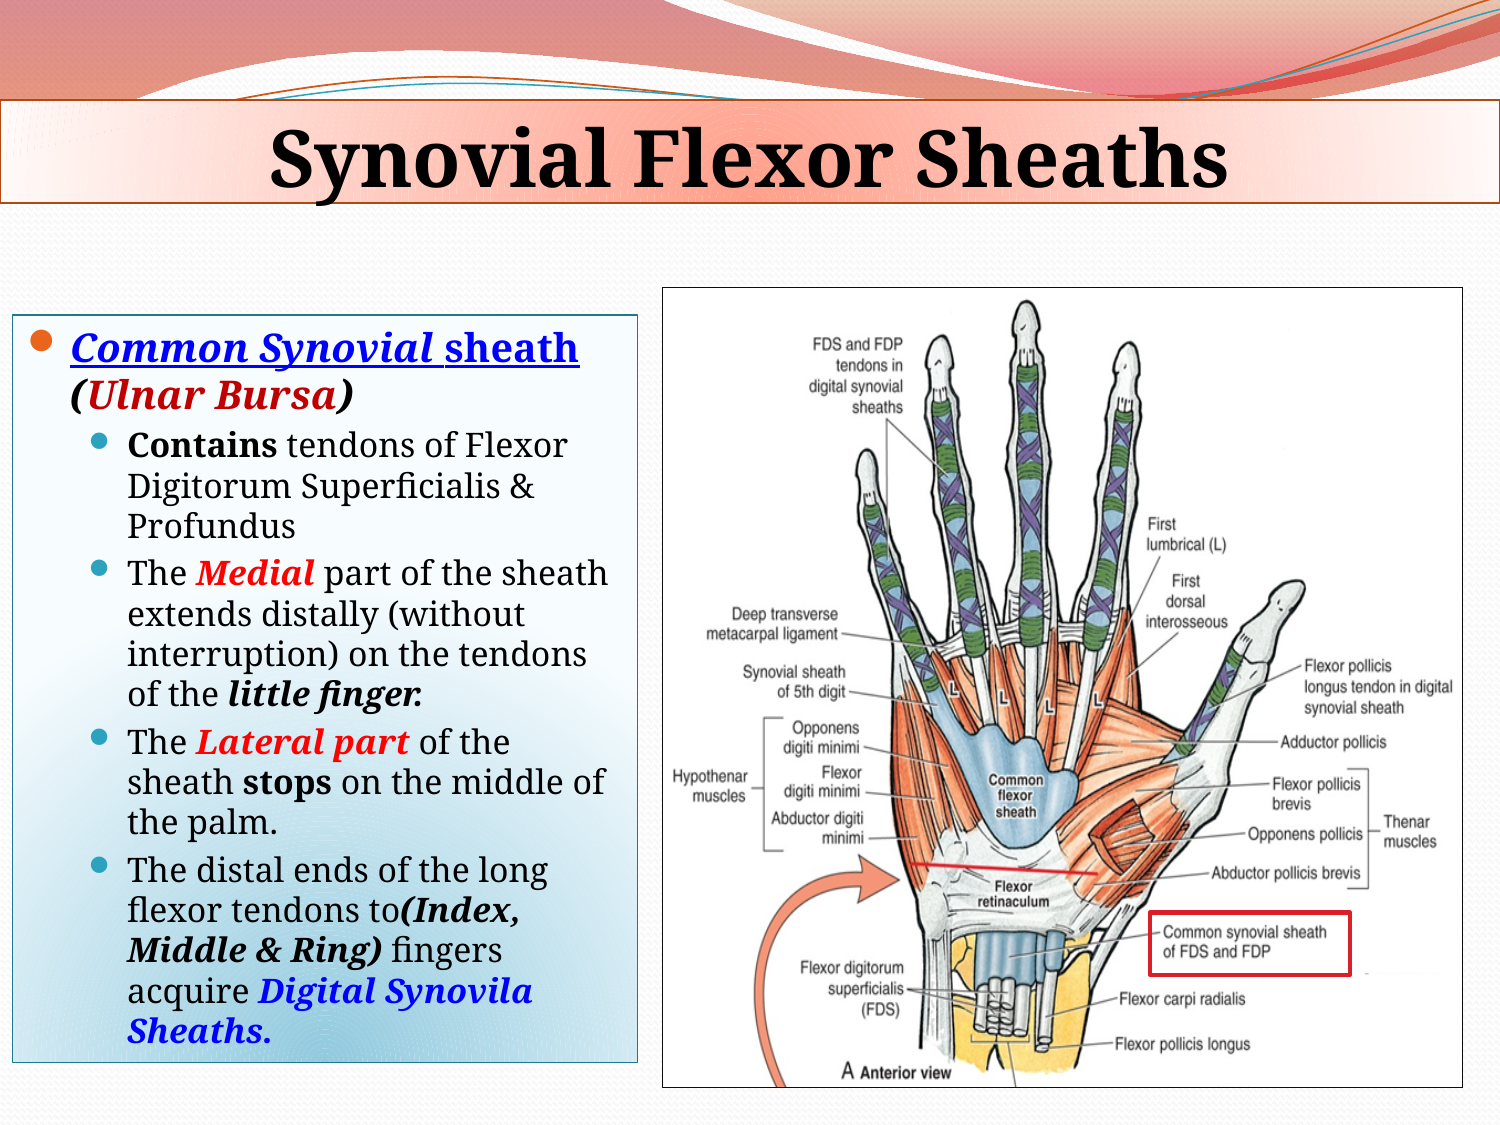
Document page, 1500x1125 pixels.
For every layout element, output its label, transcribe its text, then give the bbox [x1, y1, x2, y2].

title Synovial Flexor Sheaths [0, 99, 1500, 204]
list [662, 287, 1463, 1088]
list Common Synovial sheath (Ulnar Bursa) Contains tendons of Flexor Digitorum Superficialis & Profundus The Medial part of the sheath extends distally (without interruption) on the tendons of the little finger. The Lateral part of the sheath stops on the middle of the palm. The distal ends of the long flexor tendons to(Index, Middle & Ring) fingers acquire Digital Synovila Sheaths. [12, 314, 638, 1063]
